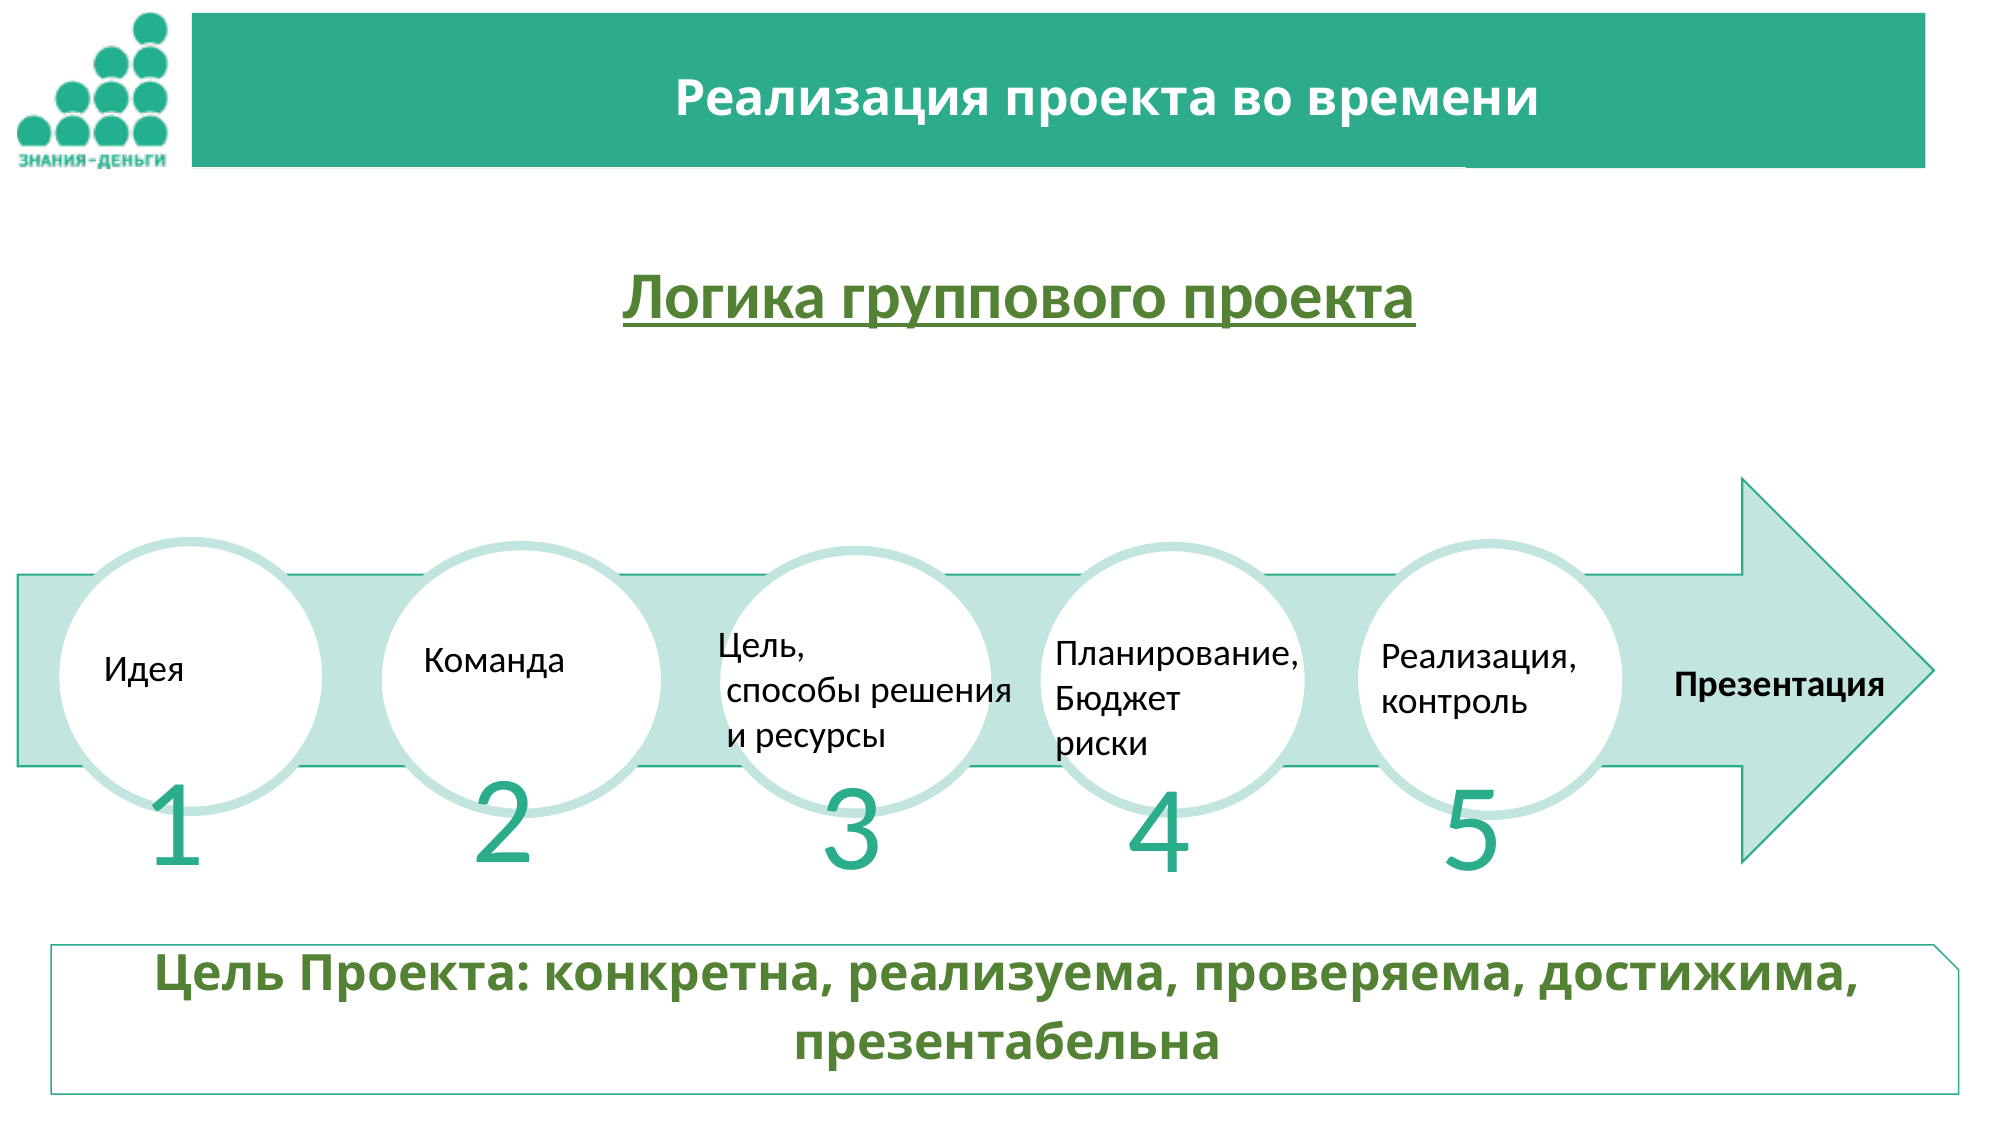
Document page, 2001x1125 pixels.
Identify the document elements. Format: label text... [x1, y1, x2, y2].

text_box Цель, способы решения и ресурсы [703, 612, 1028, 763]
text_box [1049, 545, 1297, 620]
text_box 5 [1425, 737, 1602, 903]
text_box [1258, 573, 1402, 768]
text_box Реализация, контроль [1366, 623, 1593, 729]
text_box [1071, 771, 1112, 801]
text_box [1352, 542, 1629, 801]
text_box [744, 763, 804, 806]
text_box ПрПрП [53, 540, 328, 797]
text_box [612, 573, 773, 768]
text_box Презентация [1659, 651, 1901, 711]
text_box [1579, 476, 1936, 865]
text_box Команда [409, 627, 581, 688]
text_box 3 [804, 763, 981, 902]
text_box 2 [456, 729, 633, 895]
text_box Цель Проекта: конкретна, реализуема, проверяема, достижима, презентабельна [86, 923, 1929, 1077]
text_box [16, 573, 100, 768]
text_box [281, 573, 430, 768]
text_box 4 [1112, 771, 1289, 905]
text_box [129, 167, 1465, 371]
picture [17, 12, 170, 169]
text_box Идея [88, 636, 200, 697]
text_box [735, 549, 976, 612]
text_box [1034, 643, 1040, 717]
text_box [376, 544, 667, 801]
text_box 1 [126, 733, 303, 899]
text_box Реализация проекта во времени [279, 57, 1926, 124]
text_box Логика группового проекта [608, 232, 1432, 340]
text_box Планирование, Бюджет риски [1040, 620, 1315, 771]
text_box [191, 12, 1926, 169]
text_box [938, 573, 1087, 768]
text_box [51, 944, 1959, 1095]
